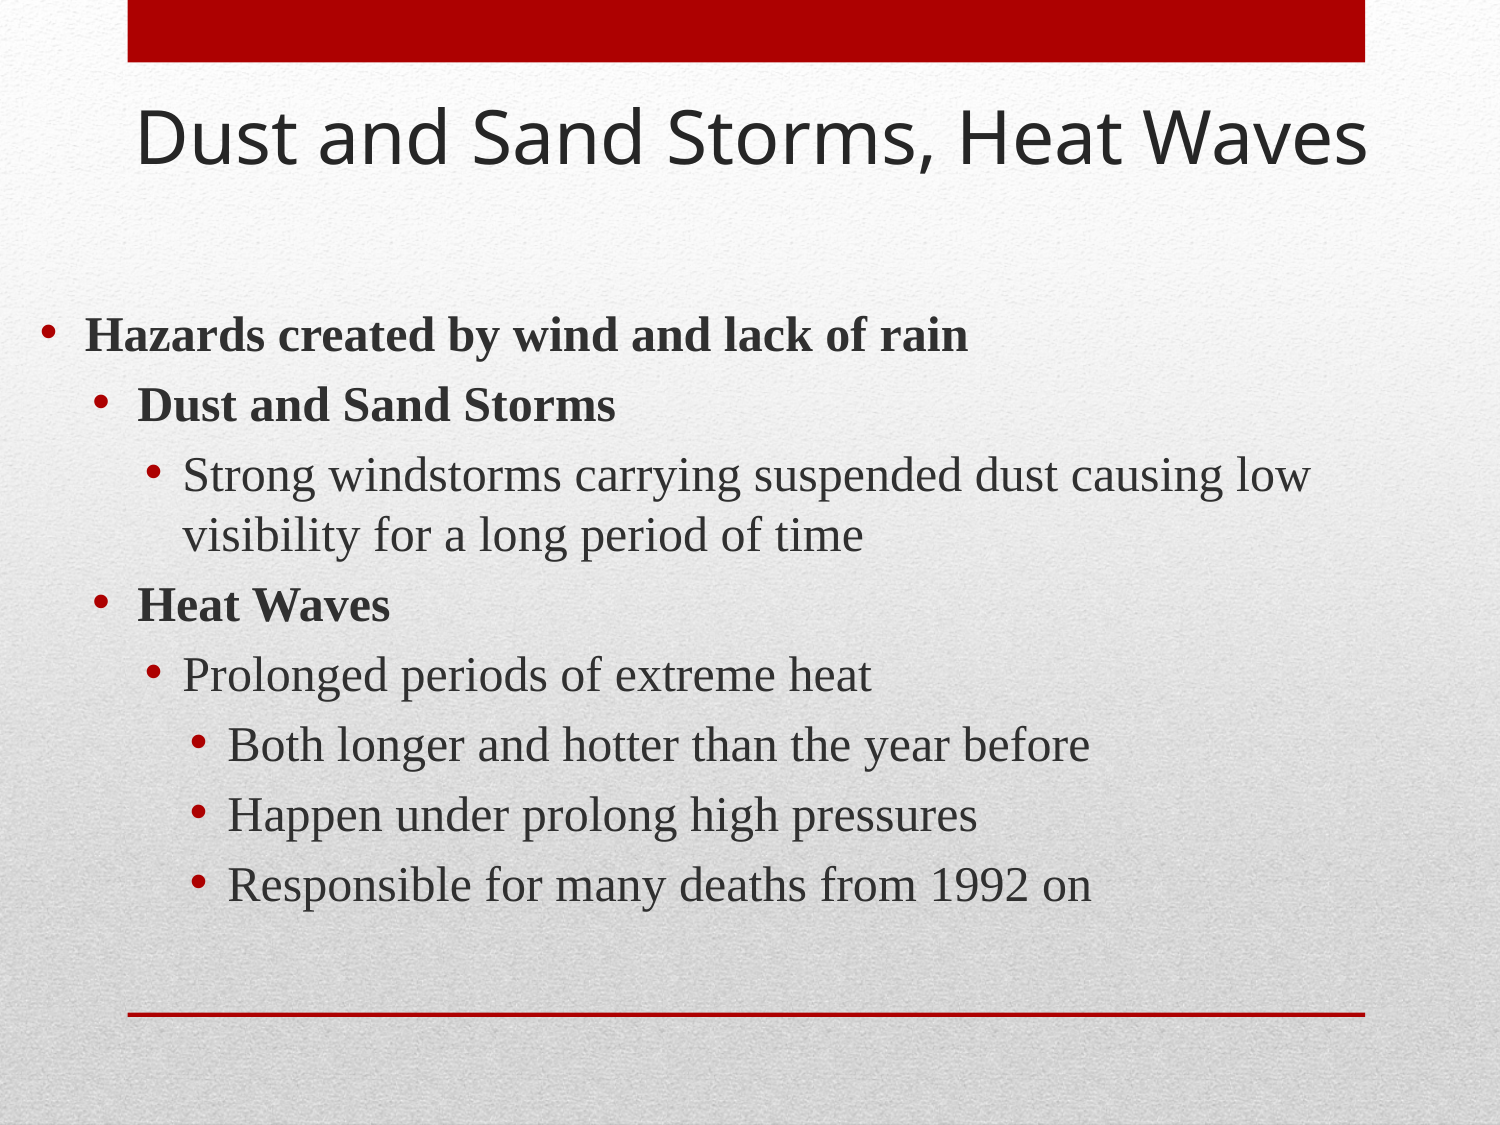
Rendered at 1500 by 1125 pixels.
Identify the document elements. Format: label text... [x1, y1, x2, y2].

list Hazards created by wind and lack of rain Dust and Sand Storms Strong windstorms carrying suspended dust causing low visibility for a long period of time Heat Waves Prolonged periods of extreme heat Both longer and hotter than the year before Happen under prolong high pressures Responsible for many deaths from 1992 on [24, 200, 1488, 1013]
title Dust and Sand Storms, Heat Waves [8, 62, 1496, 188]
